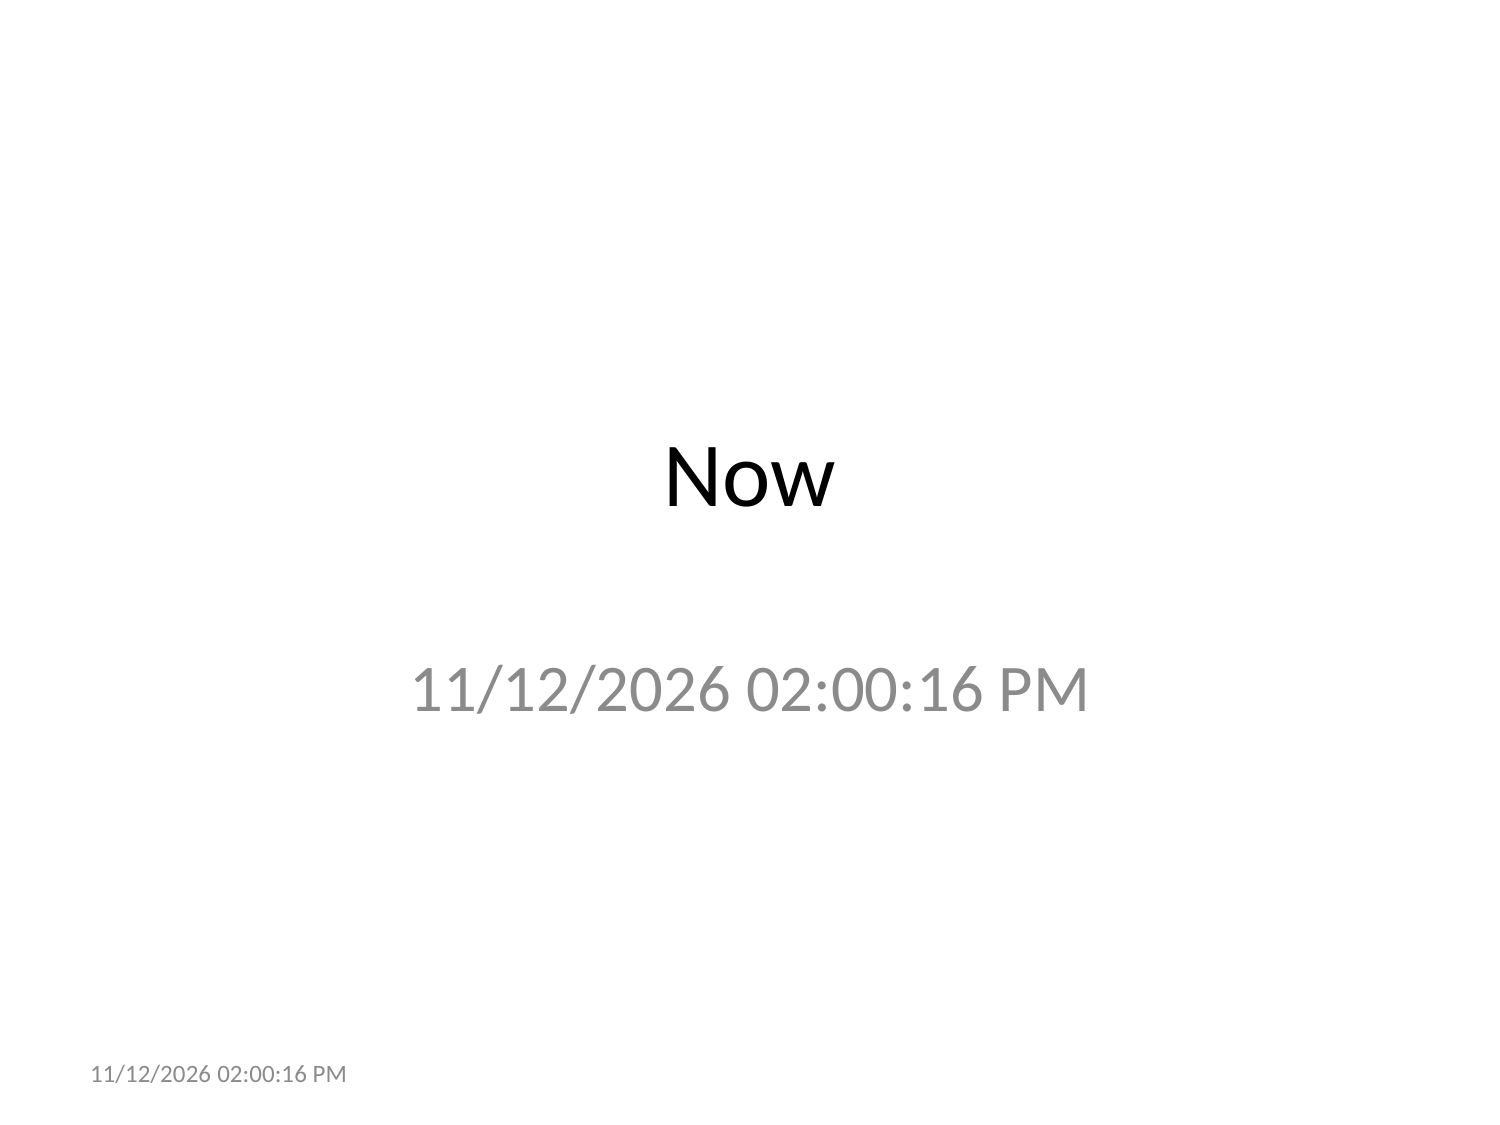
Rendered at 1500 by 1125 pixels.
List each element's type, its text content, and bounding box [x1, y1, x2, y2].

title Now [112, 349, 1388, 591]
subtitle 2011-12-19 10:20:04 AM [225, 637, 1275, 925]
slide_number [75, 1042, 425, 1103]
